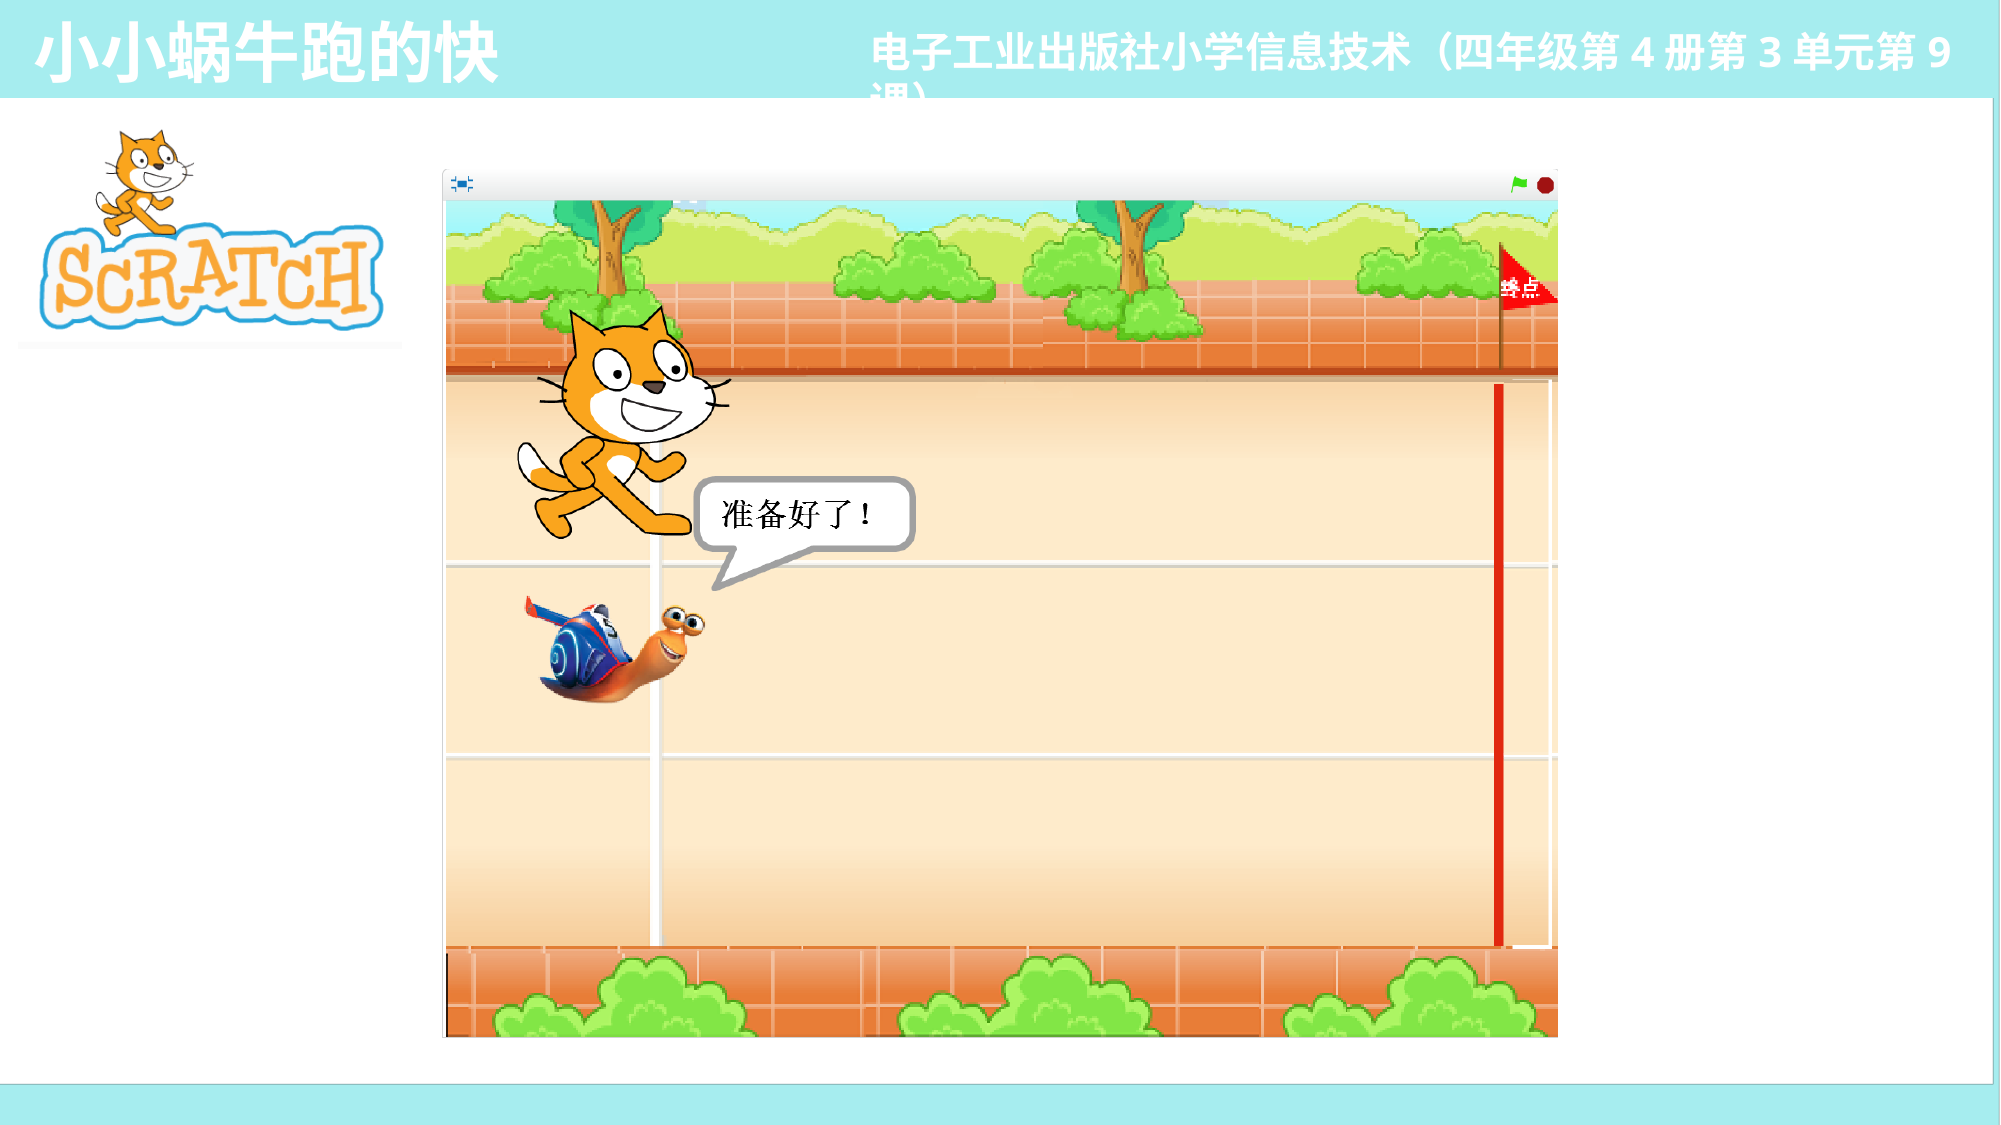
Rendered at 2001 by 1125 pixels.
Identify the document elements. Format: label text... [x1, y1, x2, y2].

text_box 小小蜗牛跑的快 [18, 3, 516, 98]
picture [0, 0, 2001, 1125]
text_box 电子工业出版社小学信息技术（四年级第4册第3单元第9课） [854, 18, 1995, 98]
